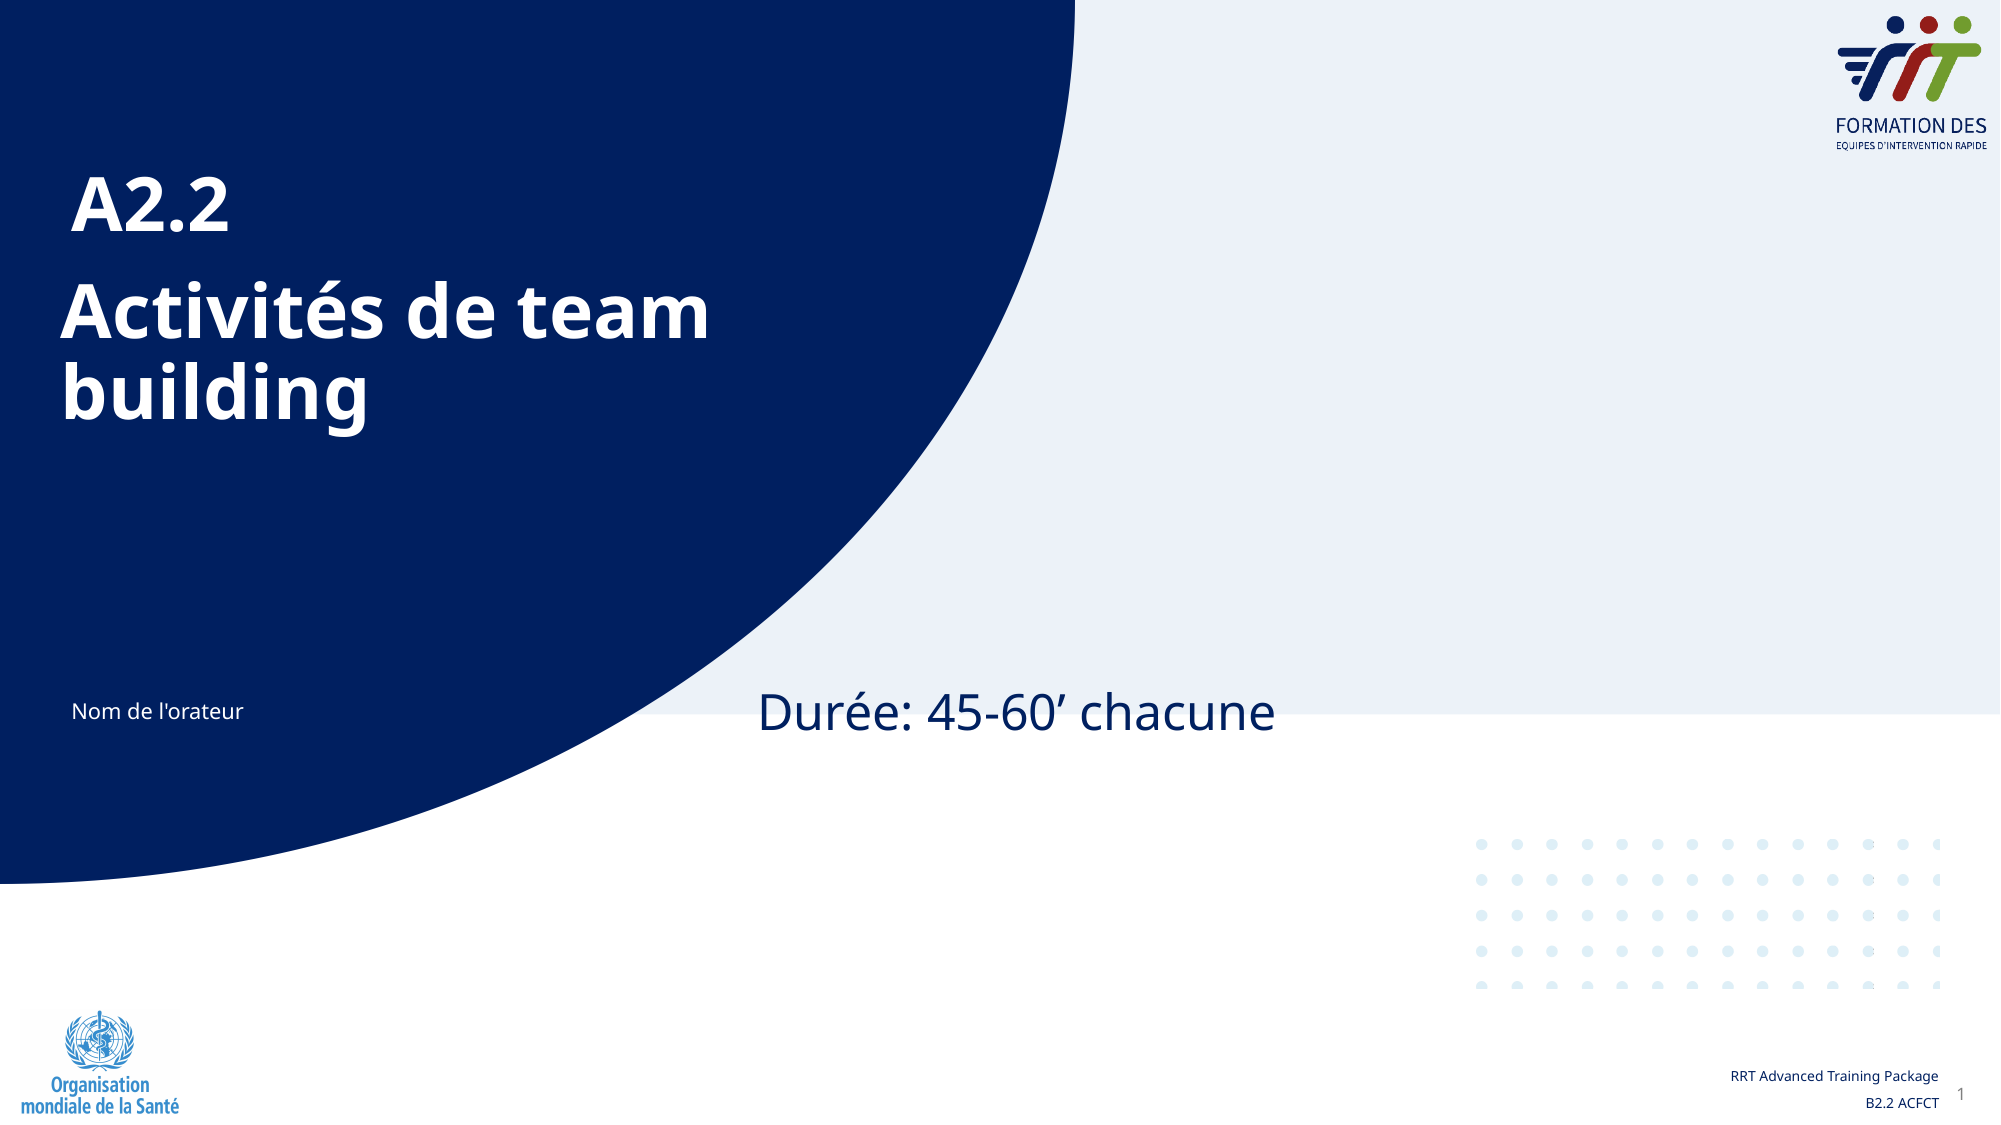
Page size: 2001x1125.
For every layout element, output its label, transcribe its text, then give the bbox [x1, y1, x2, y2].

text_box A2.2 [65, 148, 812, 254]
text_box Durée: 45-60’ chacune [751, 673, 1313, 749]
title Activités de team building [52, 244, 791, 465]
picture [1836, 15, 1987, 151]
picture [20, 1009, 180, 1115]
picture [1476, 839, 1940, 989]
text_box Nom de l'orateur [65, 690, 353, 732]
picture [0, 0, 1075, 884]
